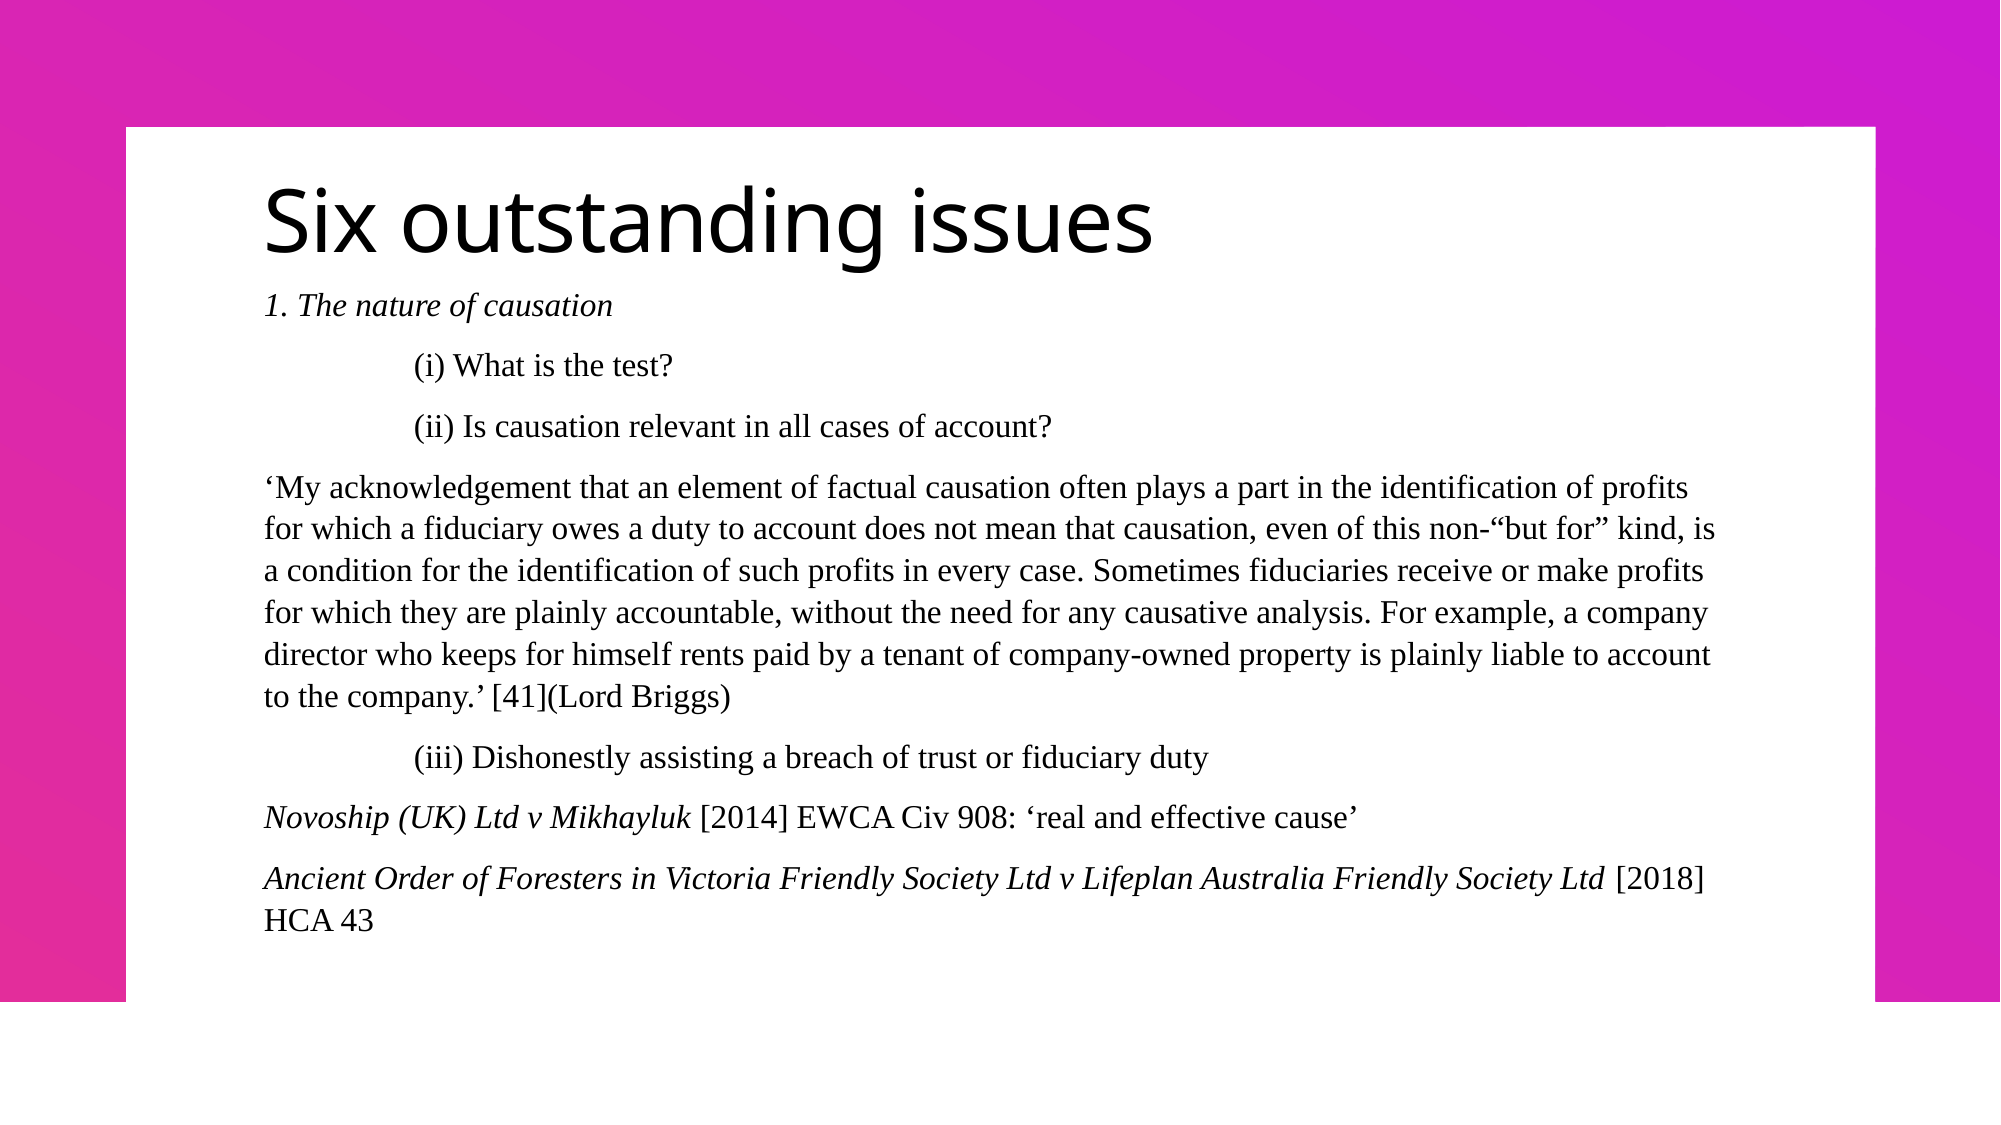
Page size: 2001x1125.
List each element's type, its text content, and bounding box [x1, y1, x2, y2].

title Six outstanding issues [248, 164, 1749, 273]
list 1. The nature of causation (i) What is the test? (ii) Is causation relevant in all cases of account? ‘My acknowledgement that an element of factual causation often plays a part in the identification of profits for which a fiduciary owes a duty to account does not mean that causation, even of this non-“but for” kind, is a condition for the identification of such profits in every case. Sometimes fiduciaries receive or make profits for which they are plainly accountable, without the need for any causative analysis. For example, a company director who keeps for himself rents paid by a tenant of company-owned property is plainly liable to account to the company.’ [41](Lord Briggs) (iii) Dishonestly assisting a breach of trust or fiduciary duty Novoship (UK) Ltd v Mikhayluk [2014] EWCA Civ 908: ‘real and effective cause’ Ancient Order of Foresters in Victoria Friendly Society Ltd v Lifeplan Australia Friendly Society Ltd [2018] HCA 43 [248, 273, 1749, 1001]
